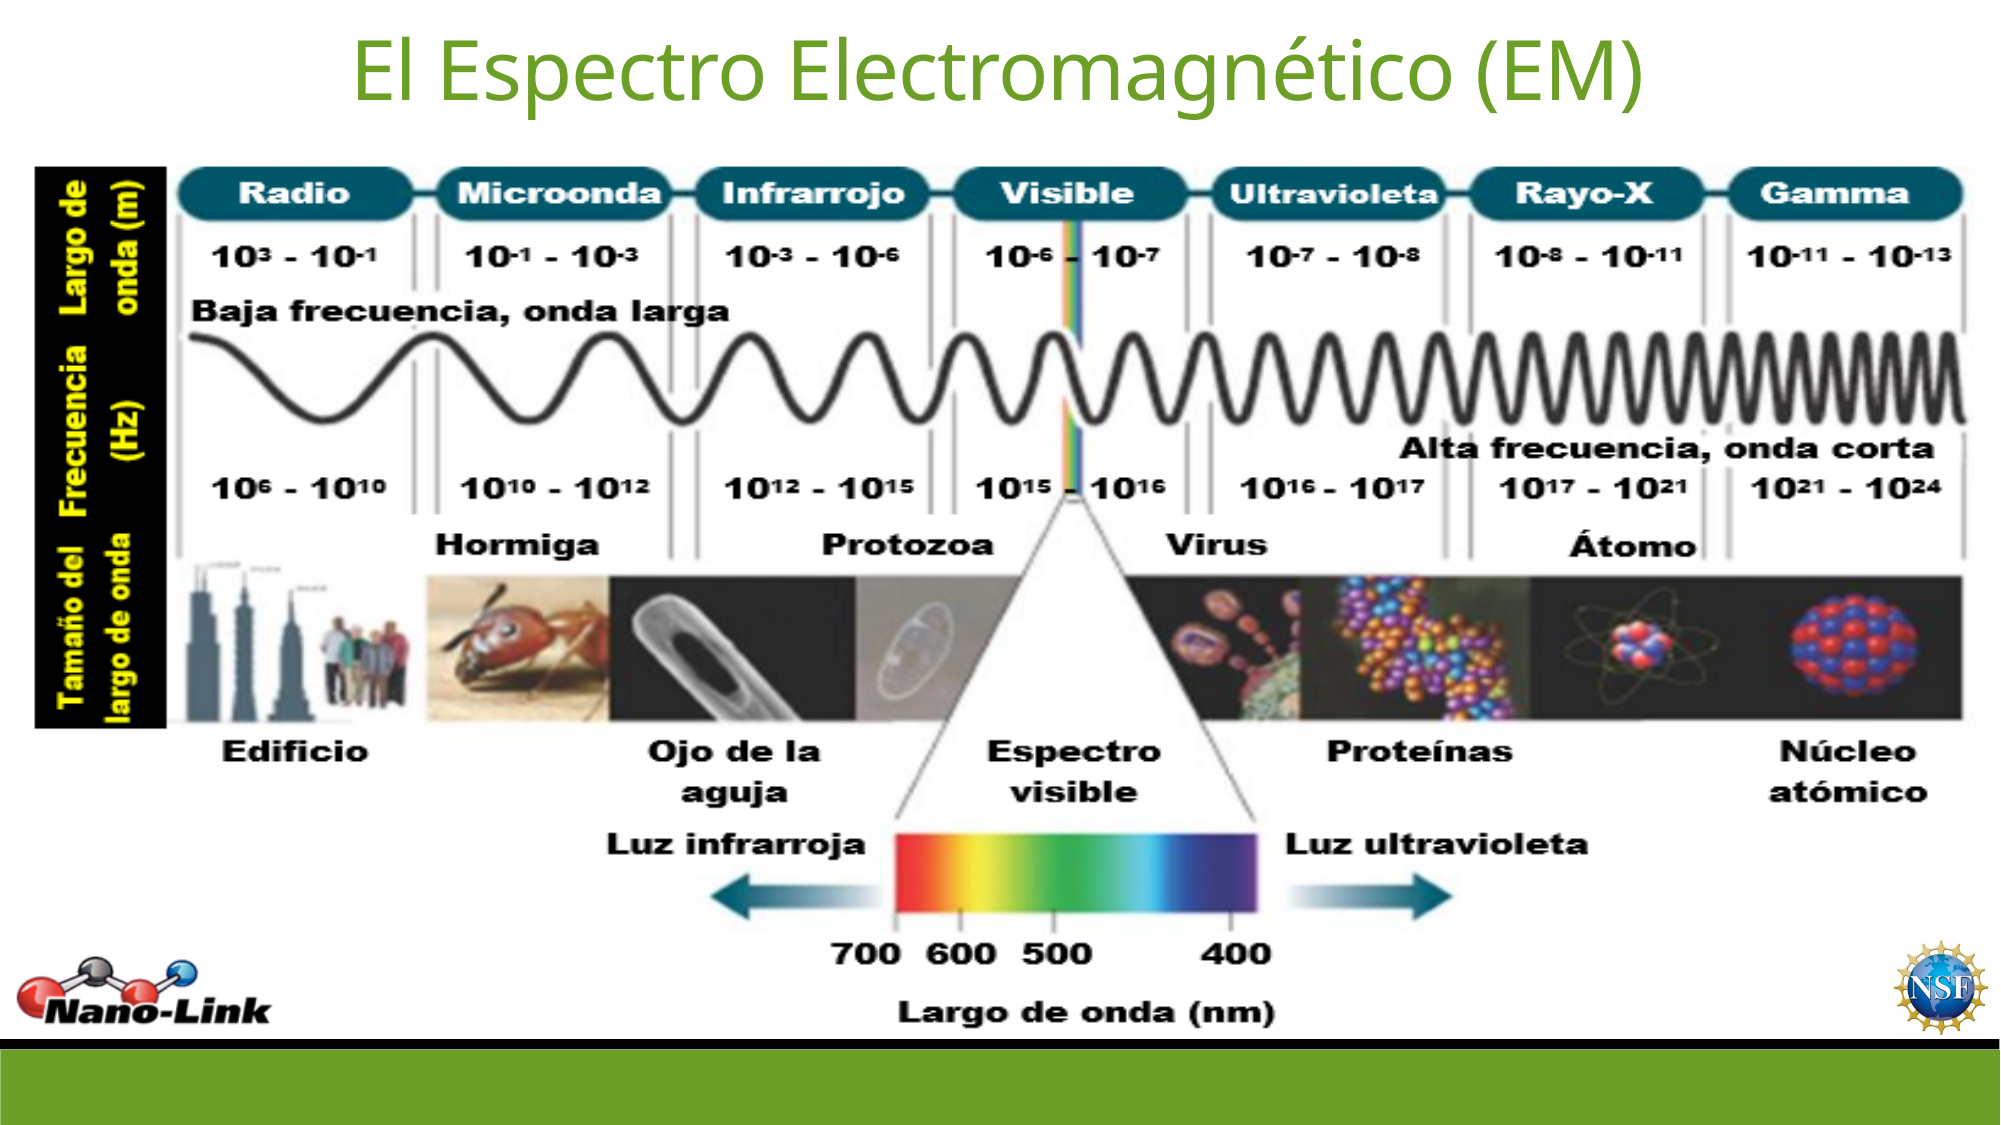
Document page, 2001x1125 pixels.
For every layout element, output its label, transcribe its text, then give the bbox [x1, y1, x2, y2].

picture [10, 149, 1990, 1037]
text_box El Espectro Electromagnético (EM) [0, 0, 1998, 125]
